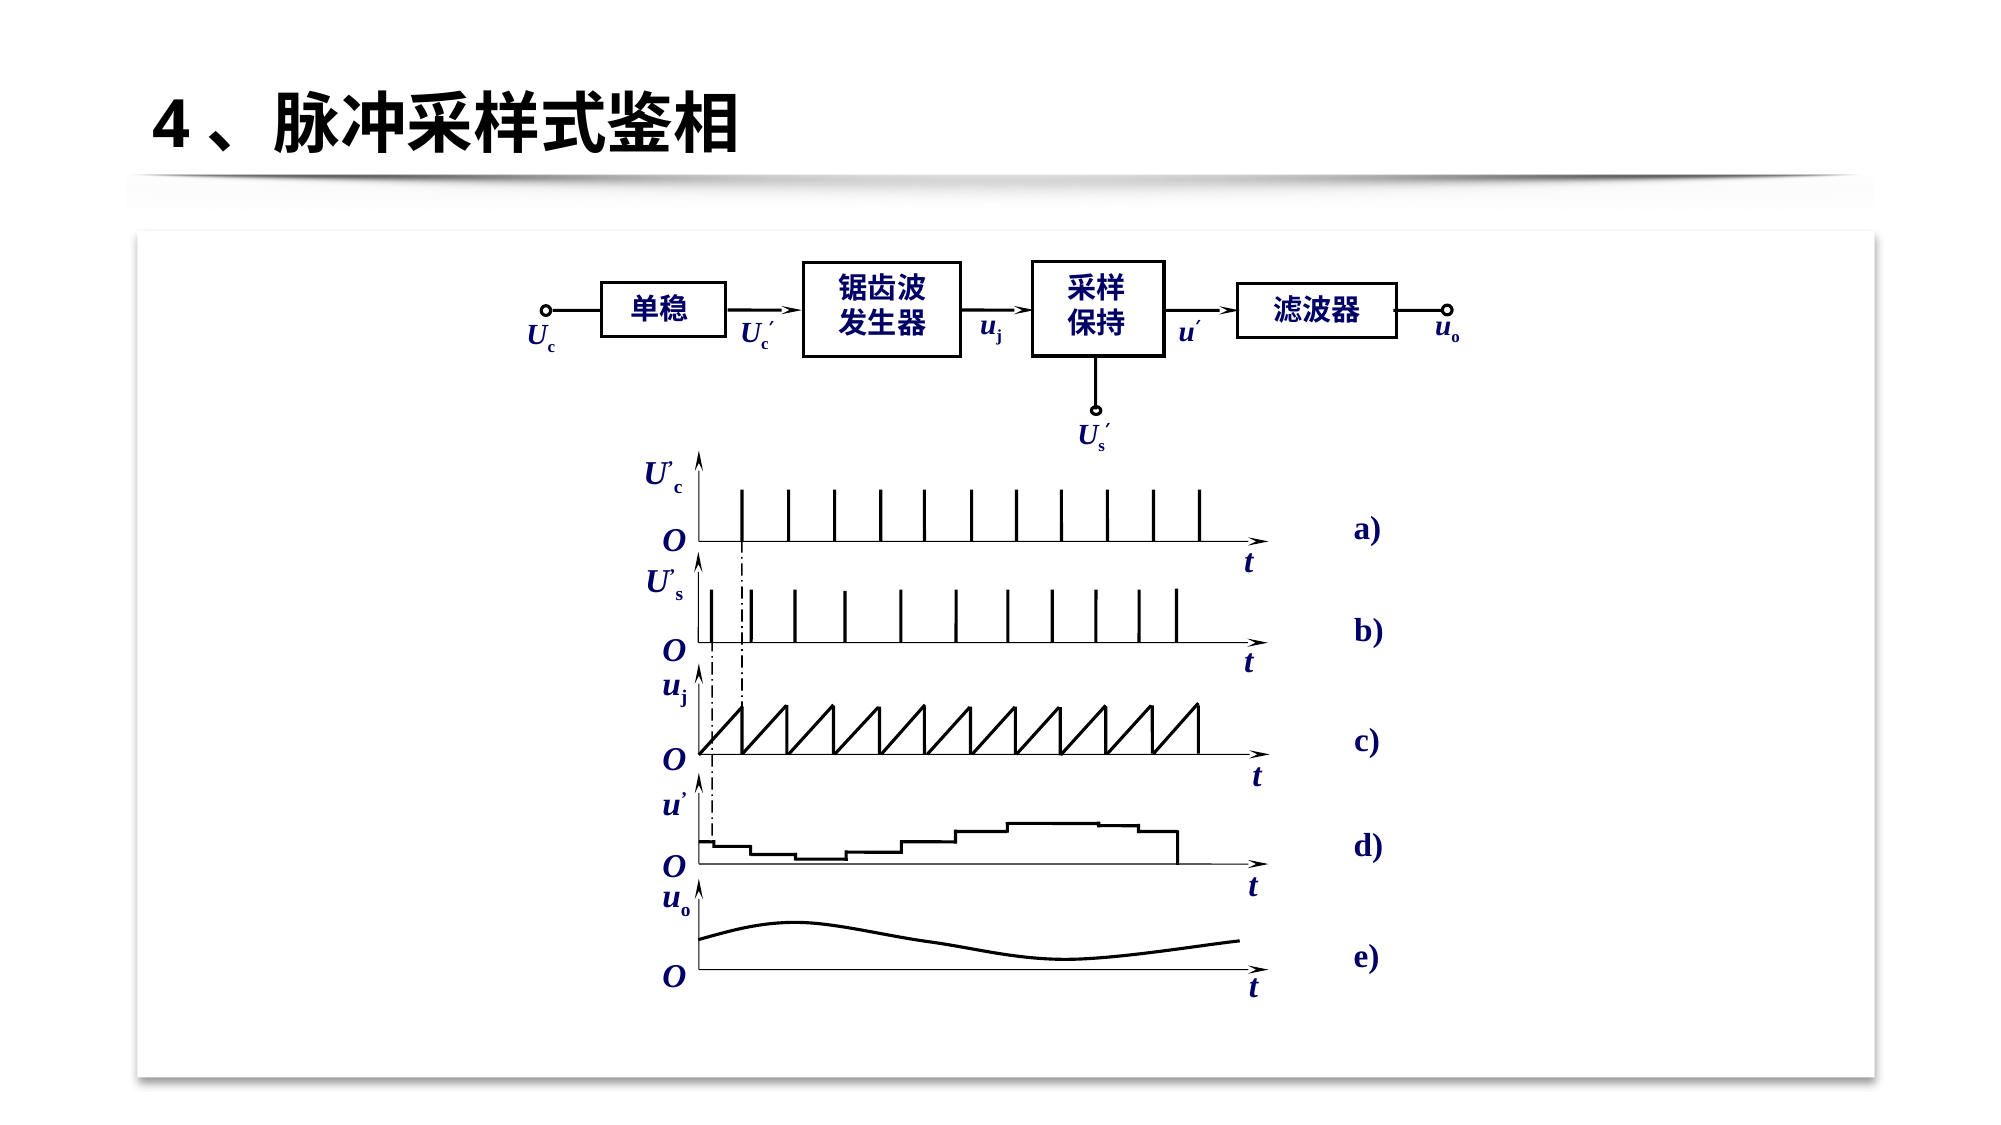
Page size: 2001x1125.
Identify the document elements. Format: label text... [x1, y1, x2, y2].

picture [127, 175, 1874, 211]
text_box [511, 261, 1495, 1024]
title 4、脉冲采样式鉴相 [137, 77, 1863, 175]
